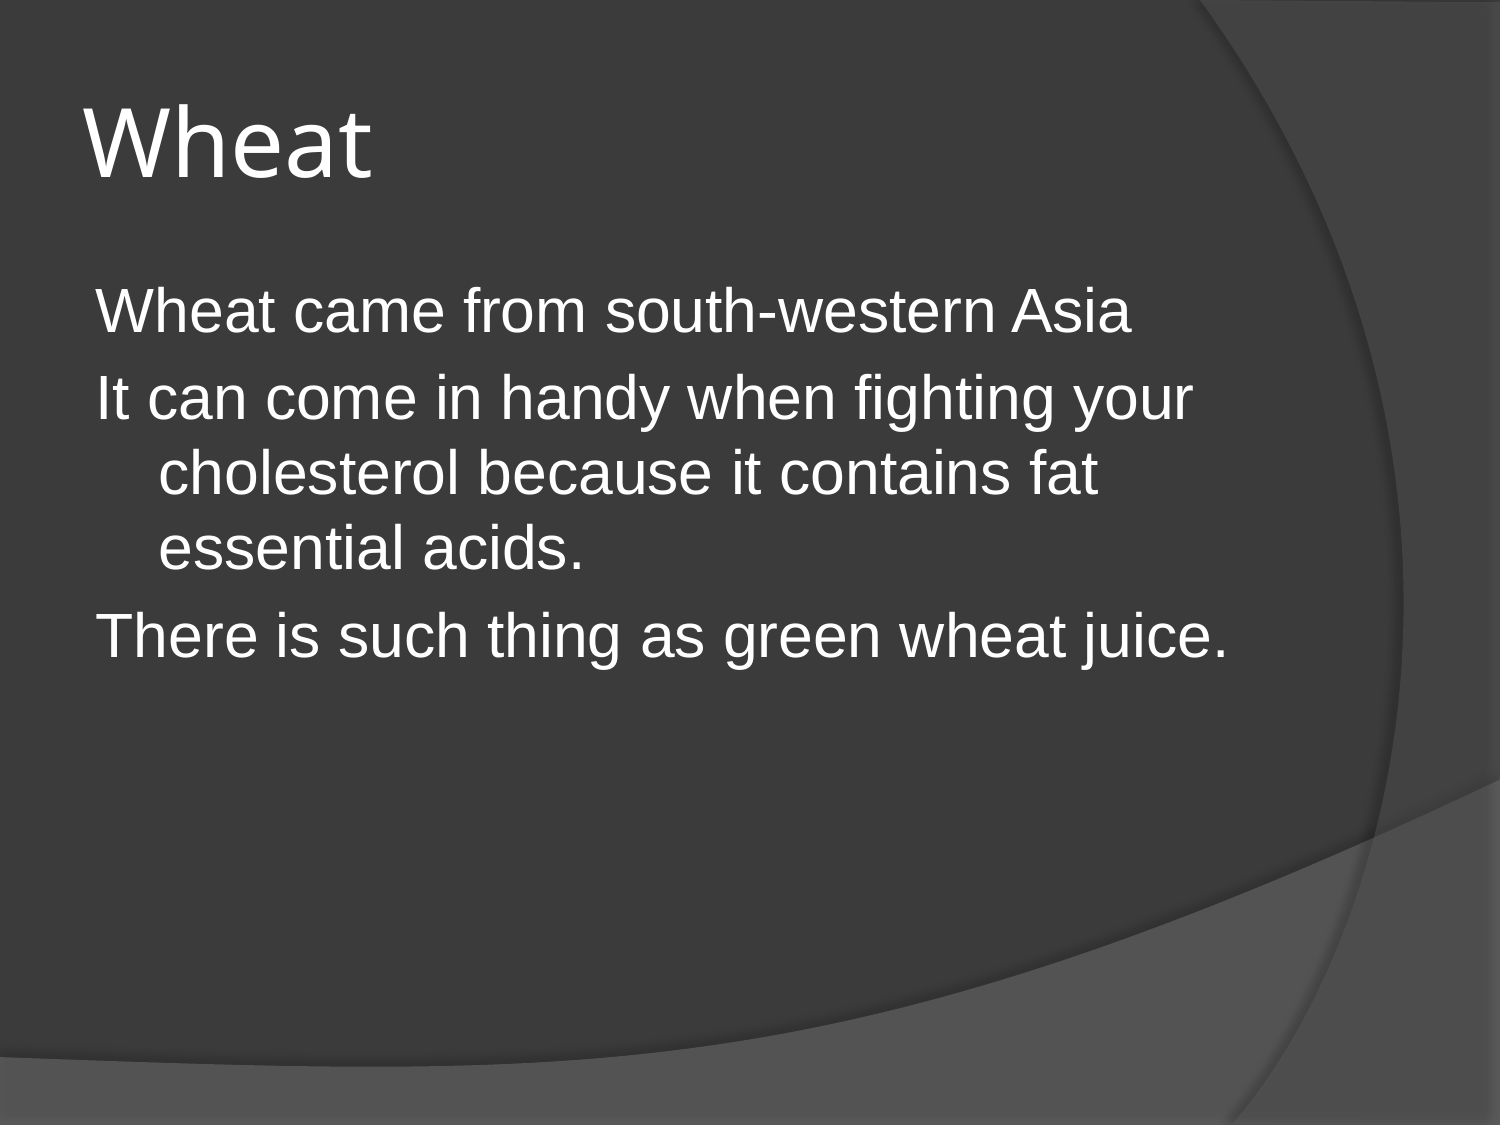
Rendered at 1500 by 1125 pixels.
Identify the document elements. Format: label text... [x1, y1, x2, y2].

list Wheat came from south-western Asia It can come in handy when fighting your cholesterol because it contains fat essential acids. There is such thing as green wheat juice. [75, 262, 1300, 1005]
title Wheat [75, 45, 1300, 233]
